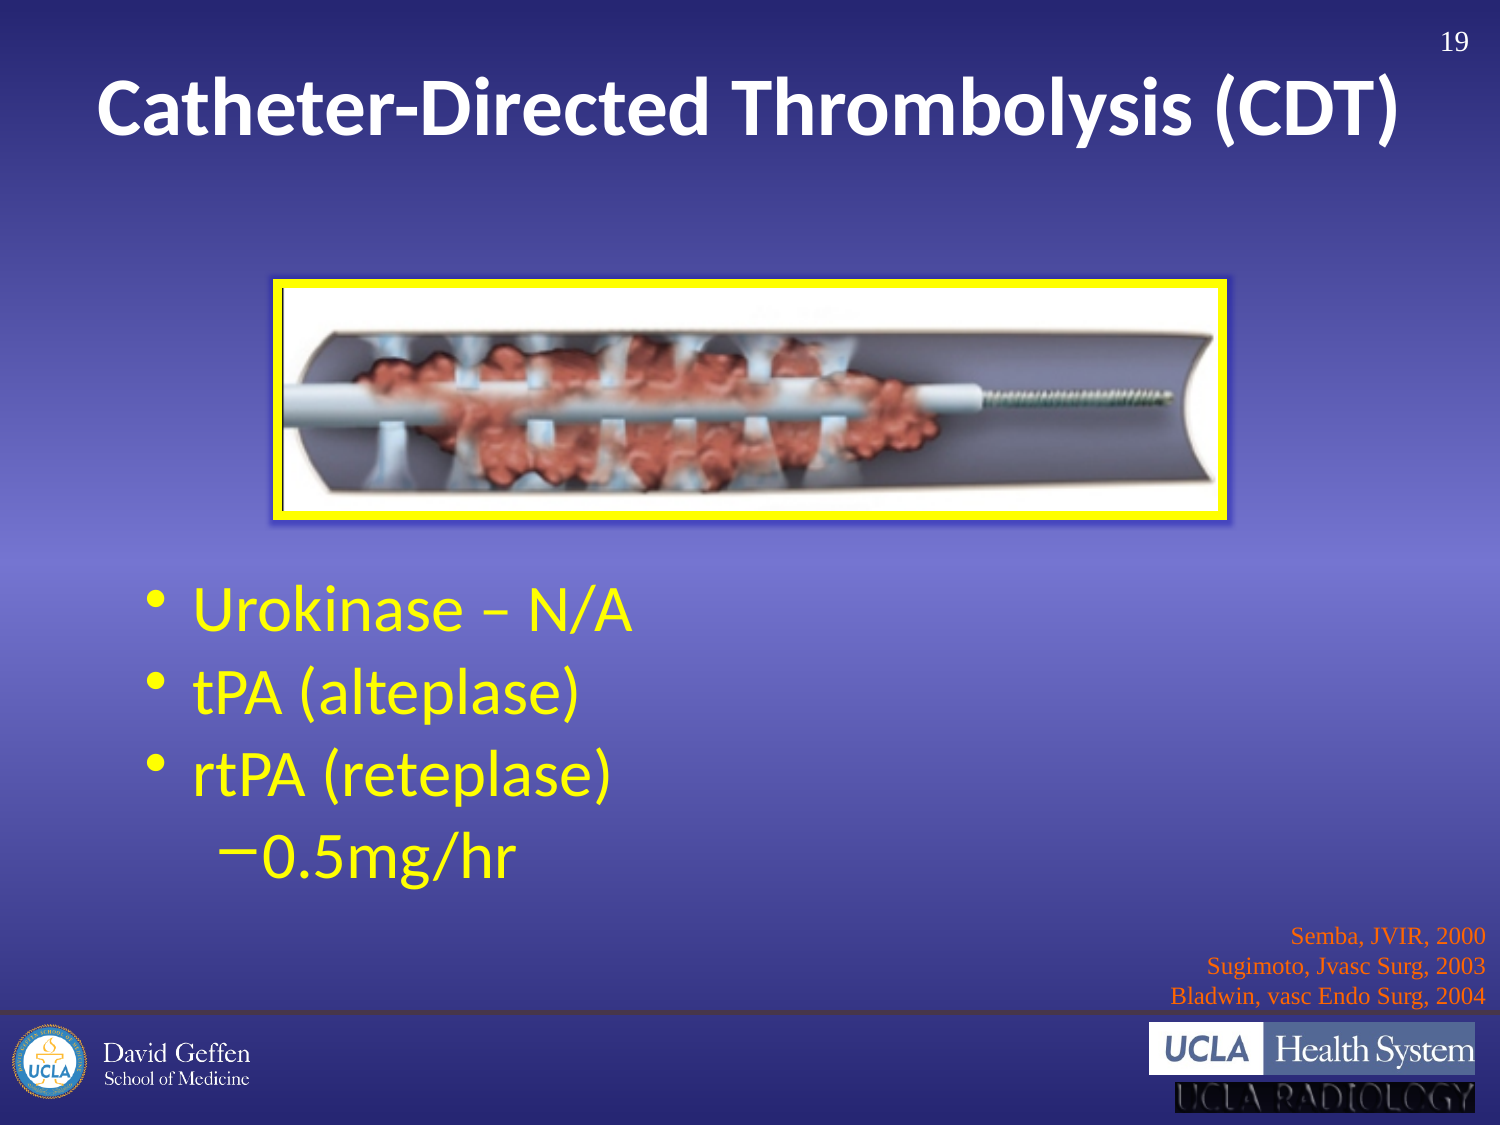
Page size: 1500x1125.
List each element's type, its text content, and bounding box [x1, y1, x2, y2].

picture [12, 1024, 88, 1099]
title Catheter-Directed Thrombolysis (CDT) [0, 44, 1500, 263]
picture [281, 287, 1218, 512]
slide_number 19 [1425, 15, 1500, 75]
list Urokinase – N/A tPA (alteplase) rtPA (reteplase) 0.5mg/hr [136, 566, 1219, 913]
picture [99, 1028, 250, 1095]
text_box Semba, JVIR, 2000 Sugimoto, Jvasc Surg, 2003 Bladwin, vasc Endo Surg, 2004 [773, 912, 1494, 1017]
picture [1175, 1082, 1475, 1113]
picture [1149, 1022, 1475, 1075]
